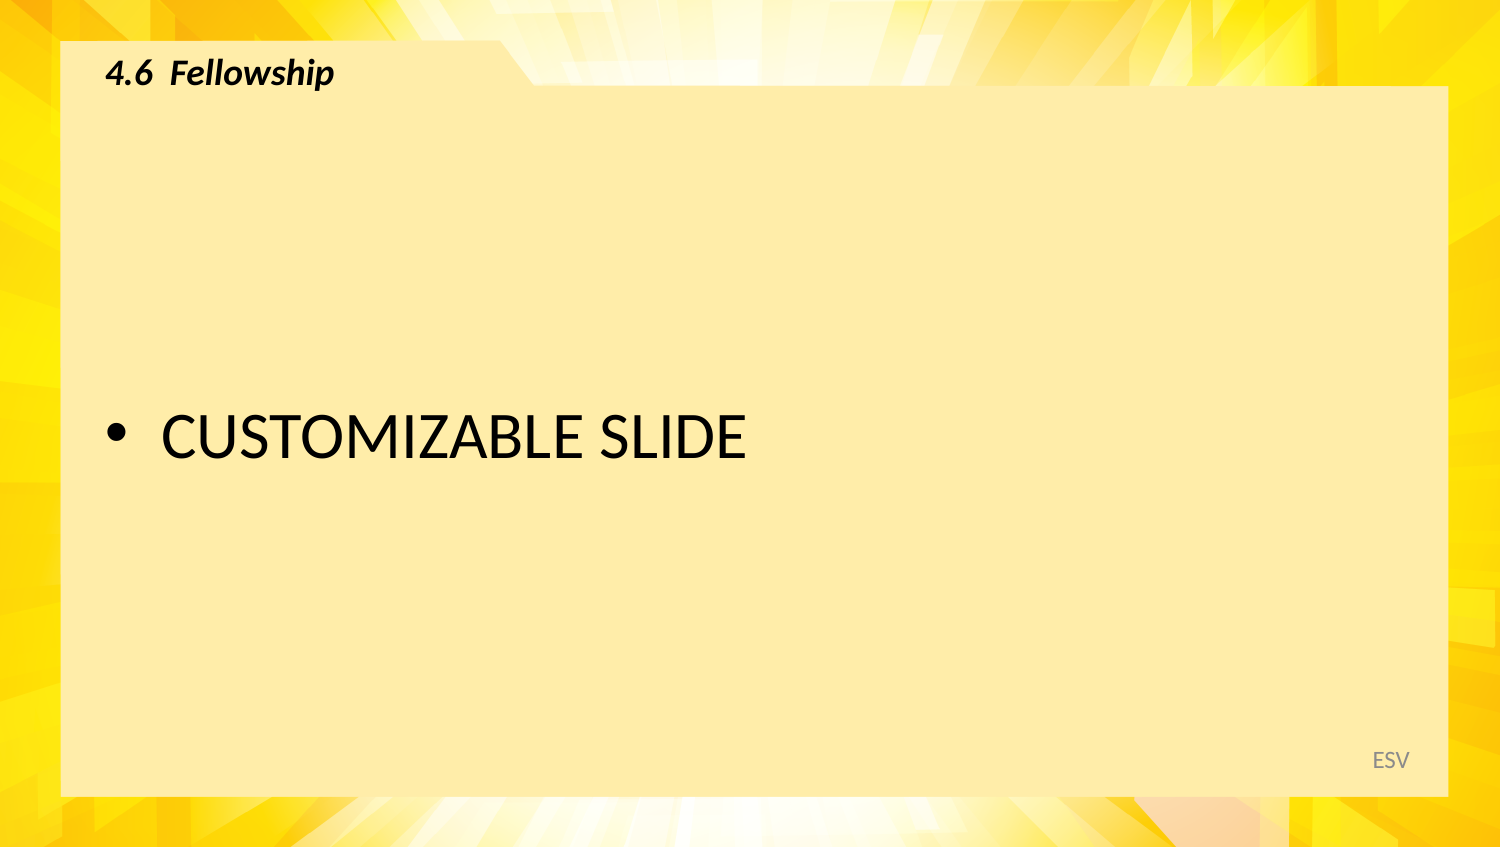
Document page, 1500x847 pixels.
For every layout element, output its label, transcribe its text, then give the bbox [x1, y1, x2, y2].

title 4.6 Fellowship [89, 33, 1420, 108]
picture [0, 0, 1500, 847]
footer ESV [950, 736, 1425, 782]
list CUSTOMIZABLE SLIDE [89, 141, 1403, 722]
